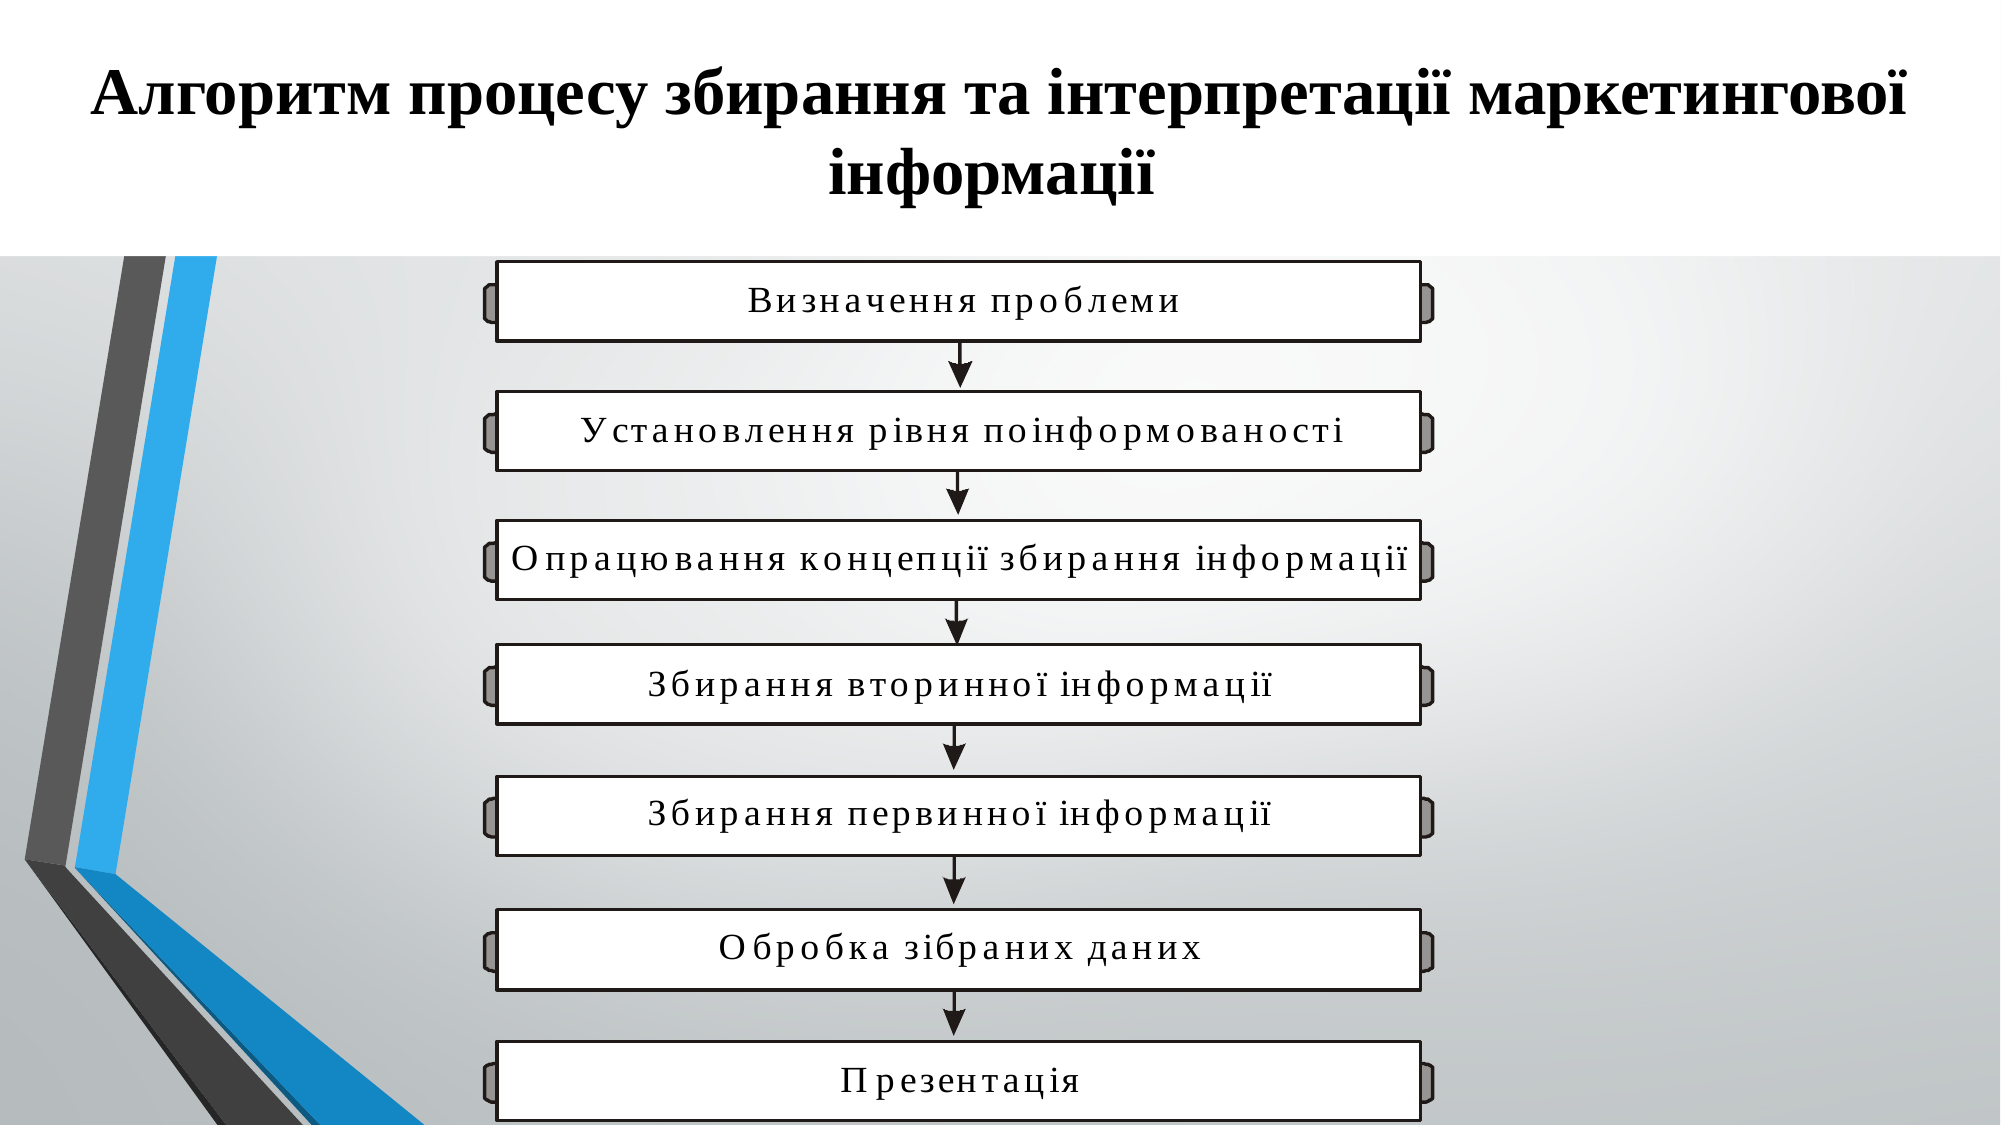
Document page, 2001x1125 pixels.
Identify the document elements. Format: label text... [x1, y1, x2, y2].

title Алгоритм процесу збирання та інтерпретації маркетингової інформації [0, 0, 2000, 257]
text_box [477, 255, 1438, 1125]
